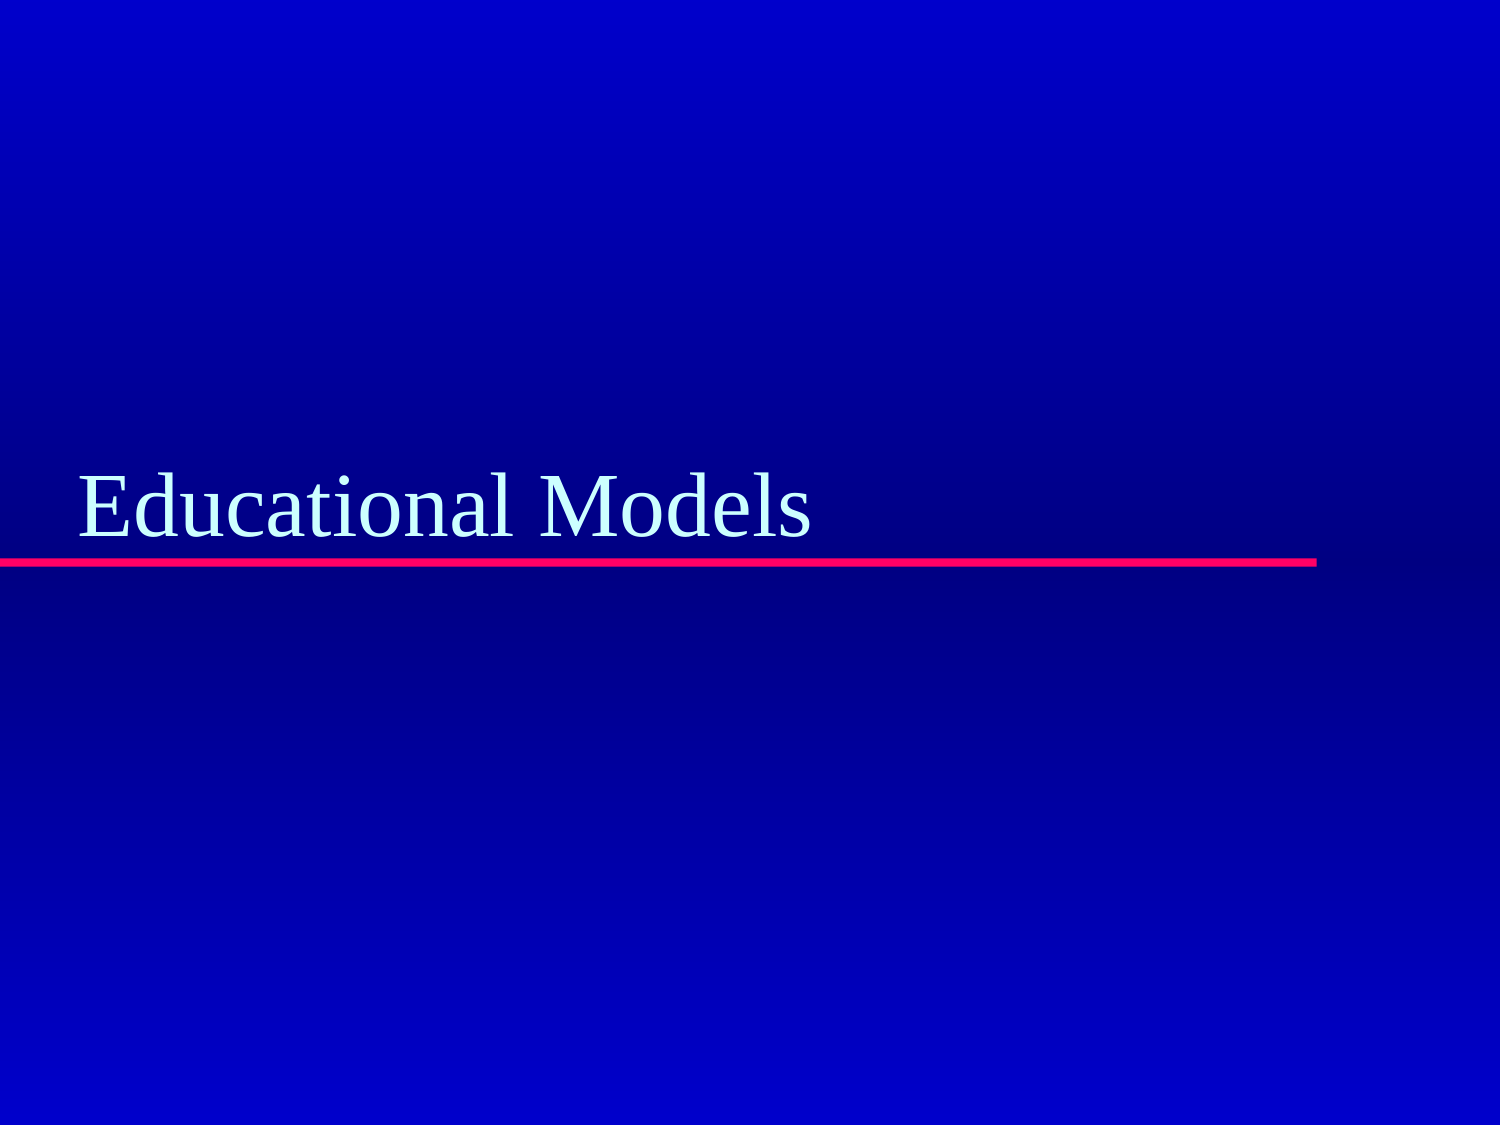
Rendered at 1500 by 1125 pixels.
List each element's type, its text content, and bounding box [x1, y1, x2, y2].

title Educational Models [62, 374, 1338, 563]
